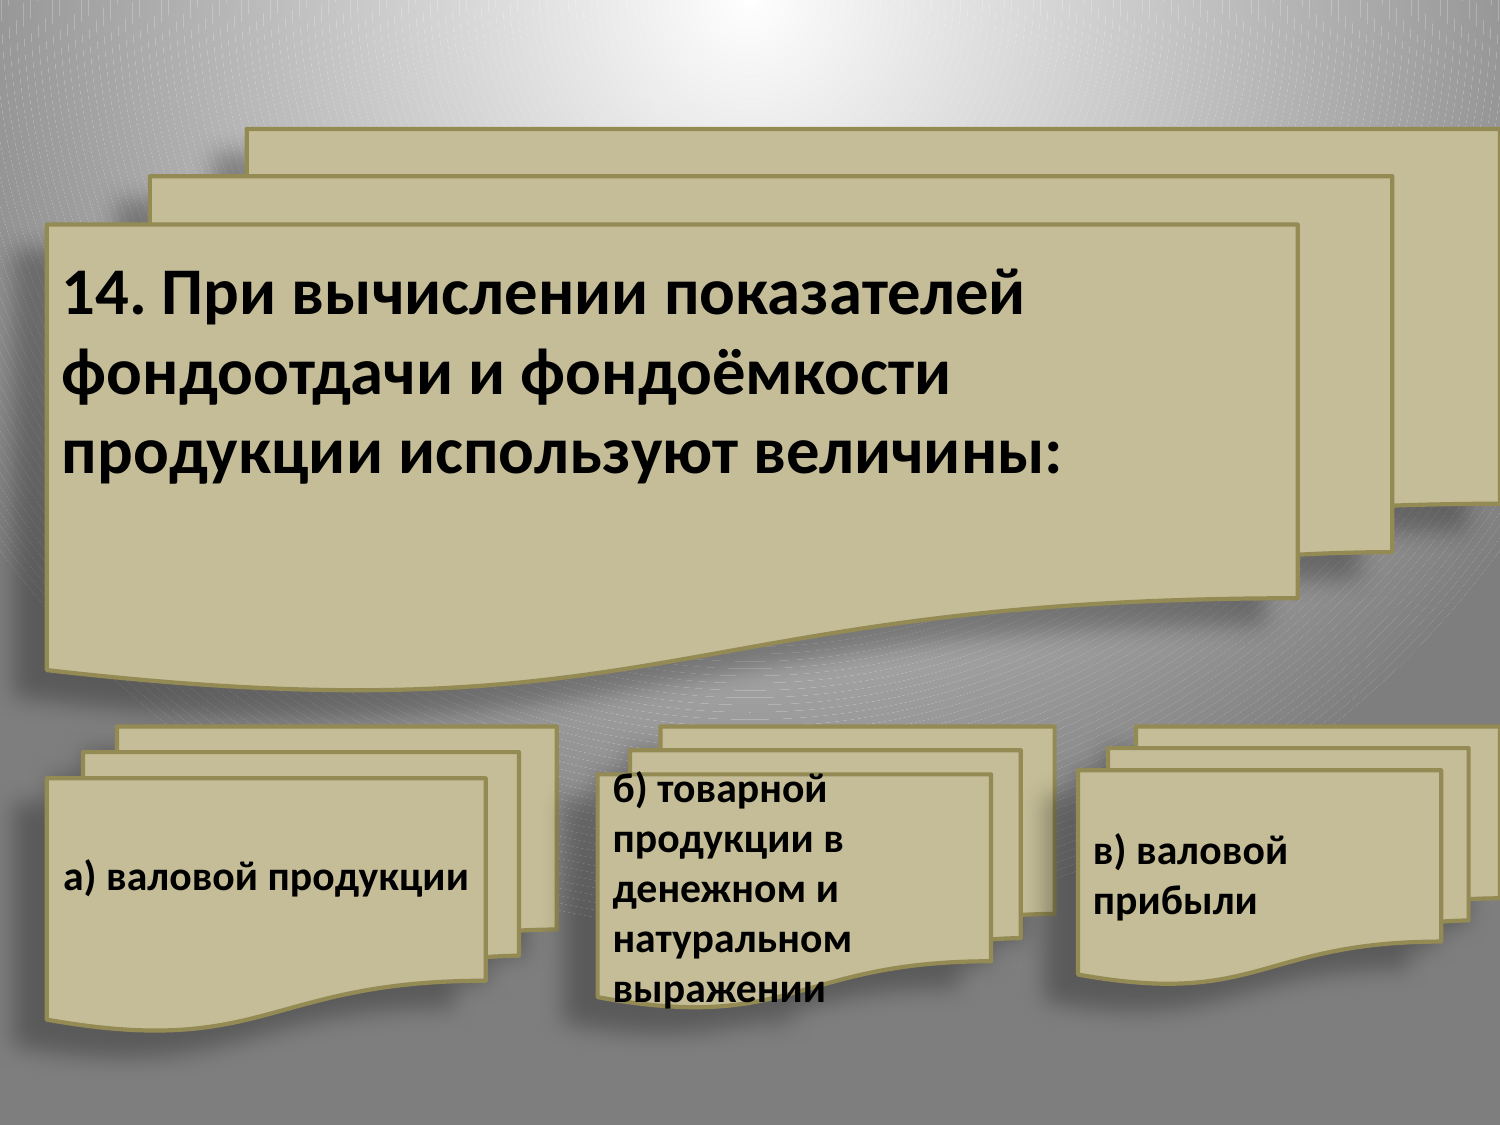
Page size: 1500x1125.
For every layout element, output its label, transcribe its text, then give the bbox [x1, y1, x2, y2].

text_box б) товарной продукции в денежном и натуральном выражении [595, 724, 1057, 1010]
text_box а) валовой продукции [44, 724, 559, 1033]
text_box 14. При вычислении показателей фондоотдачи и фондоёмкости продукции используют величины: [44, 126, 1500, 693]
text_box в) валовой прибыли [1075, 724, 1500, 986]
